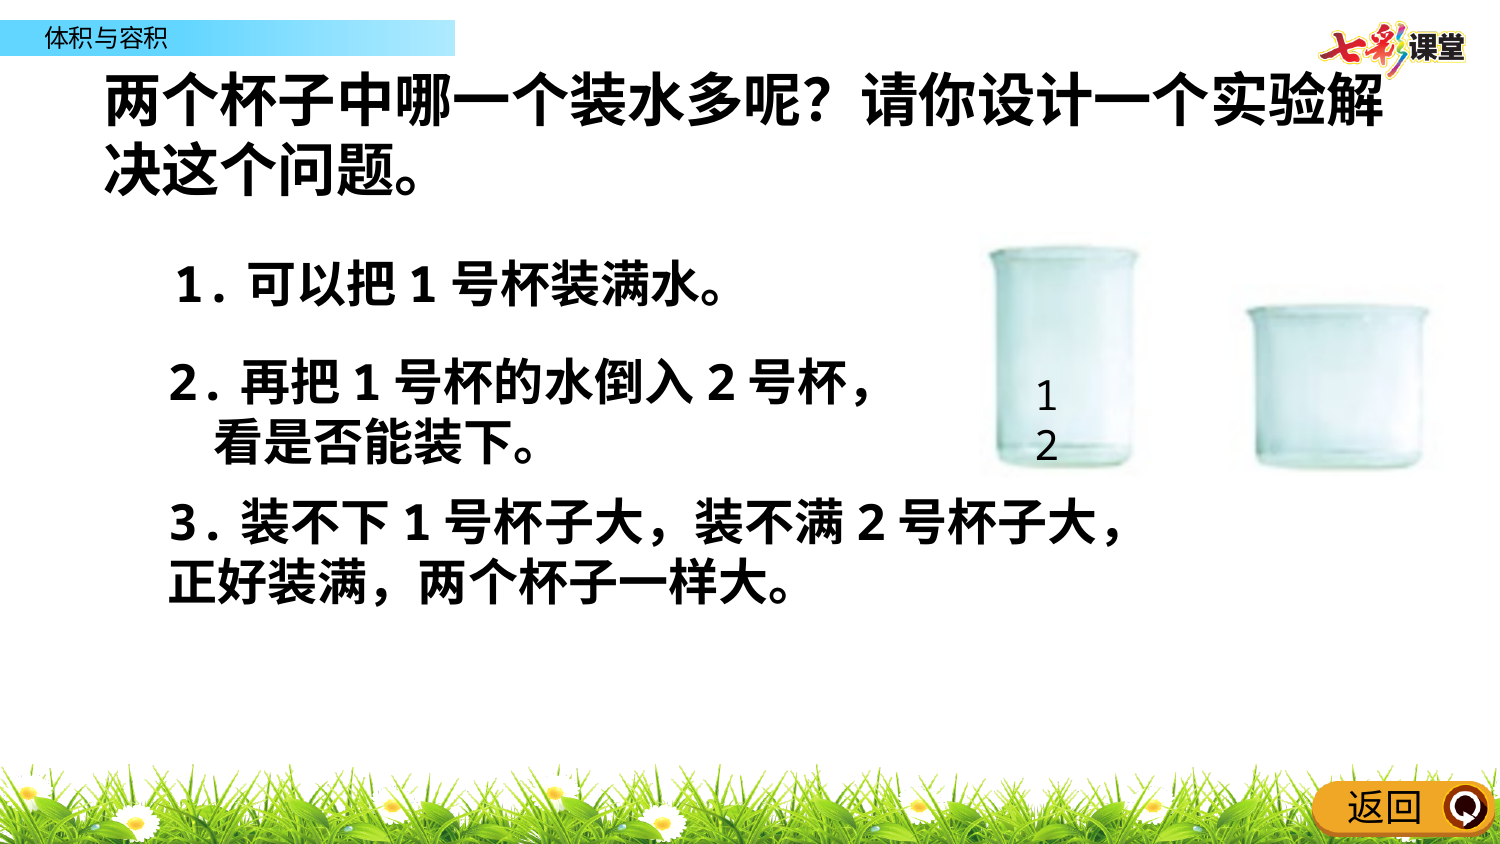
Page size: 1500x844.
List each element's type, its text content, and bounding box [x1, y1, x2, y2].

text_box 两个杯子中哪一个装水多呢？请你设计一个实验解决这个问题。 [88, 55, 1424, 211]
picture [937, 232, 1449, 483]
picture [0, 764, 1500, 844]
picture [1316, 20, 1468, 80]
text_box 1.可以把1号杯装满水。 [159, 244, 875, 320]
text_box 3.装不下1号杯子大，装不满2号杯子大，正好装满，两个杯子一样大。 [153, 483, 1128, 618]
text_box 2.再把1号杯的水倒入2号杯， 看是否能装下。 [153, 343, 916, 479]
